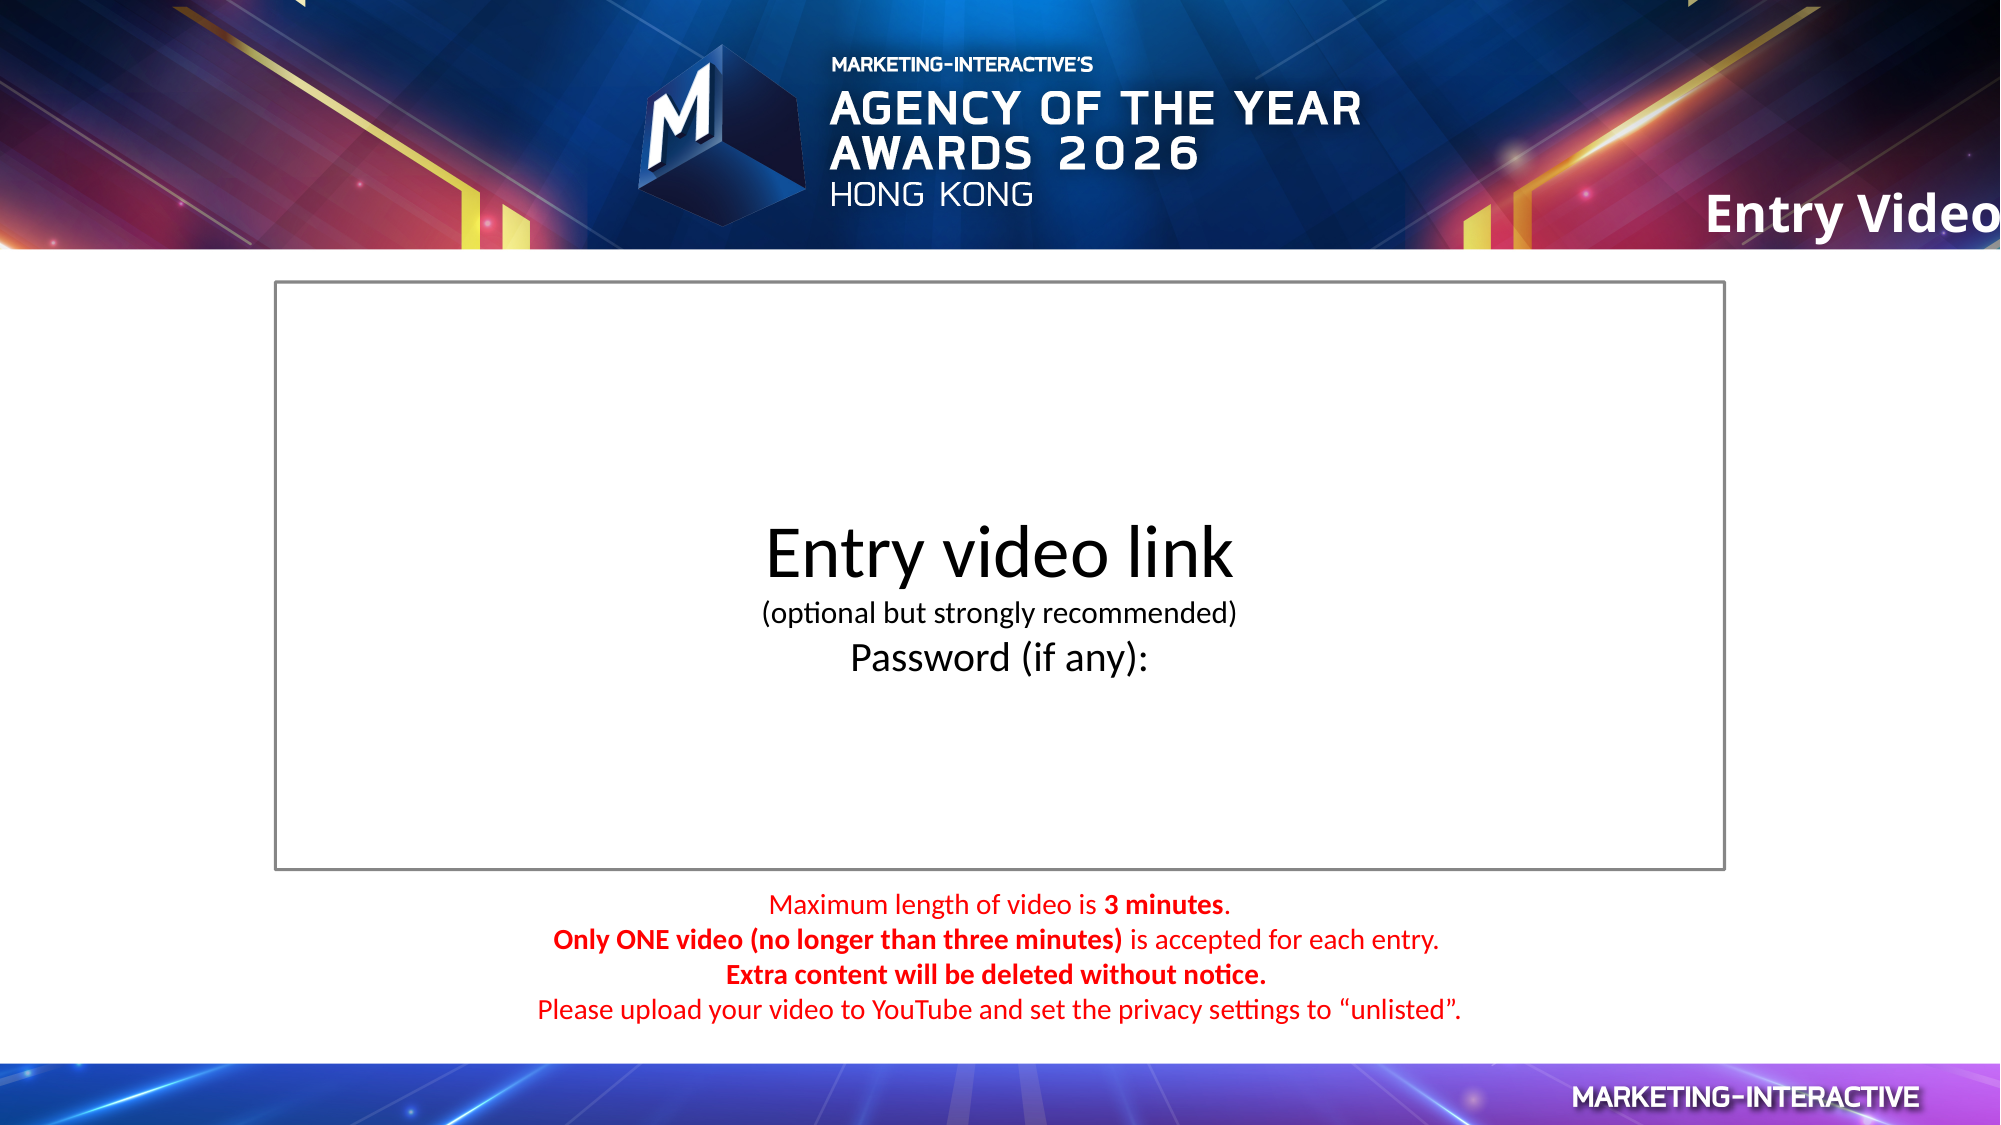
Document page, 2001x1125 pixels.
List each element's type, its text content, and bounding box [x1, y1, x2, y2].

picture [0, 0, 2000, 1125]
text_box Entry video link (optional but strongly recommended) Password (if any): [275, 281, 1725, 870]
text_box Maximum length of video is 3 minutes. Only ONE video (no longer than three minutes) is accepted for each entry. Extra content will be deleted without notice. Please upload your video to YouTube and set the privacy settings to “unlisted”. [275, 878, 1725, 1033]
text_box Entry Video [1690, 168, 2000, 256]
